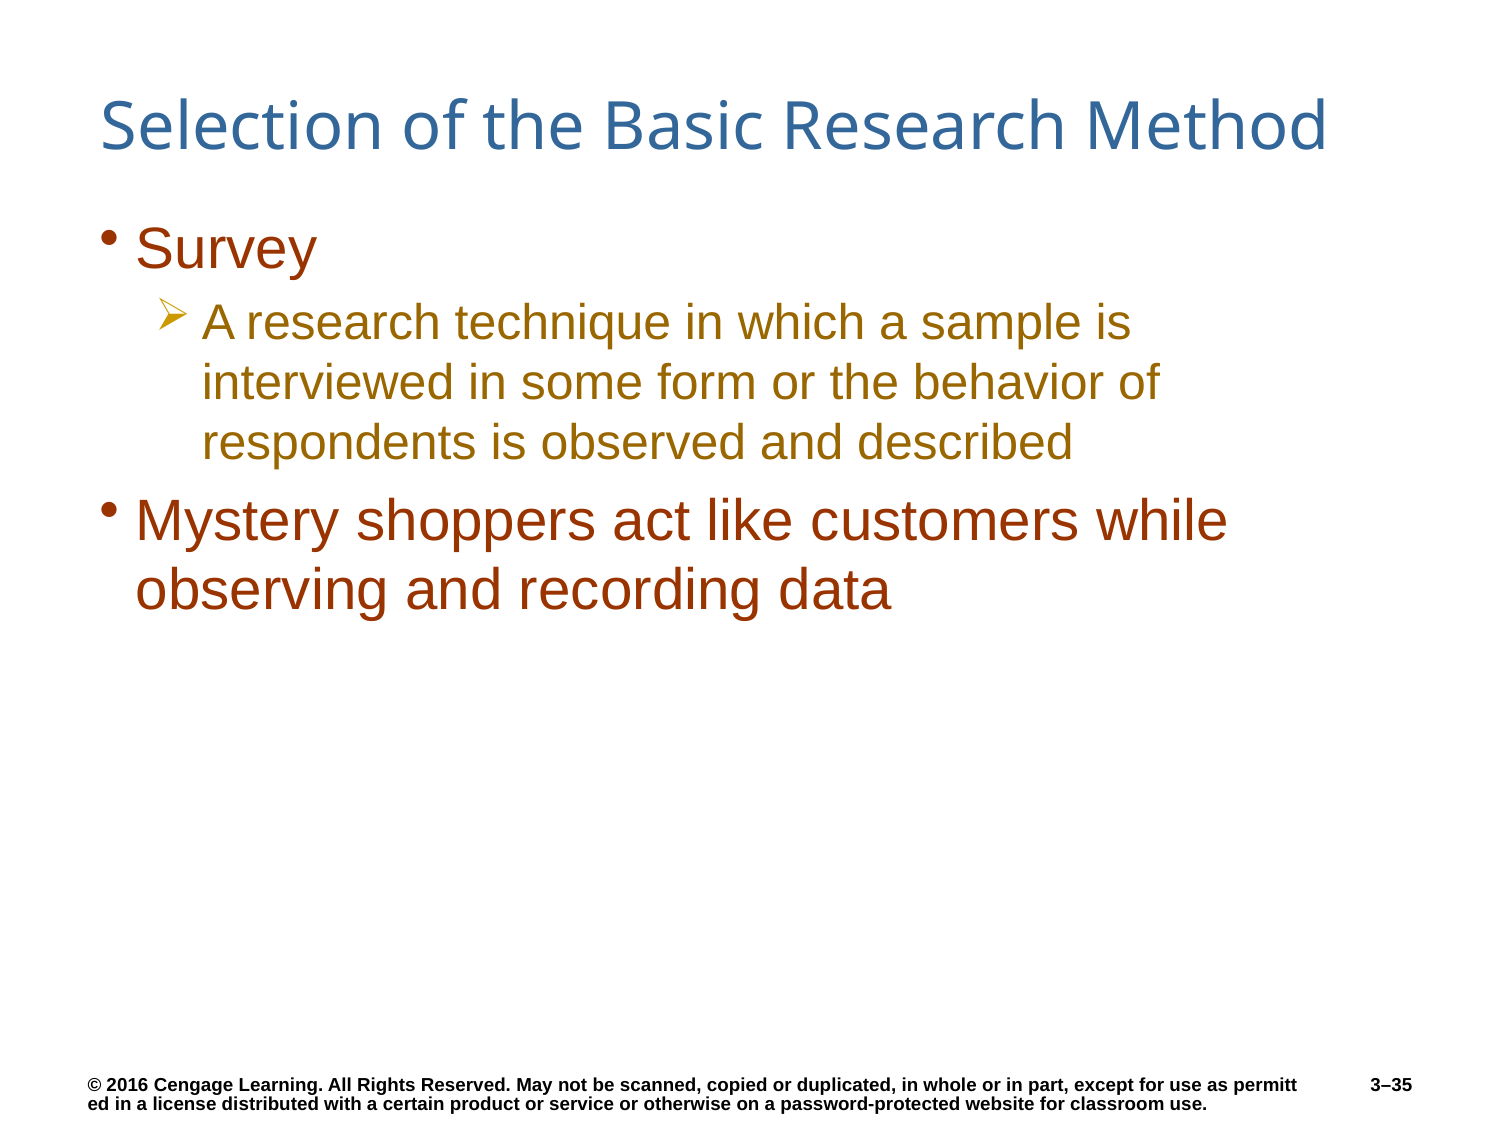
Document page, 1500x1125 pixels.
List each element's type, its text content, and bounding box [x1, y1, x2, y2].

footer © 2016 Cengage Learning. All Rights Reserved. May not be scanned, copied or duplicated, in whole or in part, except for use as permitted in a license distributed with a certain product or service or otherwise on a password-protected website for classroom use. [87, 1057, 1050, 1103]
slide_number 3–35 [1050, 1042, 1413, 1103]
title Selection of the Basic Research Method [85, 75, 1411, 171]
list Survey A research technique in which a sample is interviewed in some form or the behavior of respondents is observed and described Mystery shoppers act like customers while observing and recording data [84, 202, 1414, 1013]
